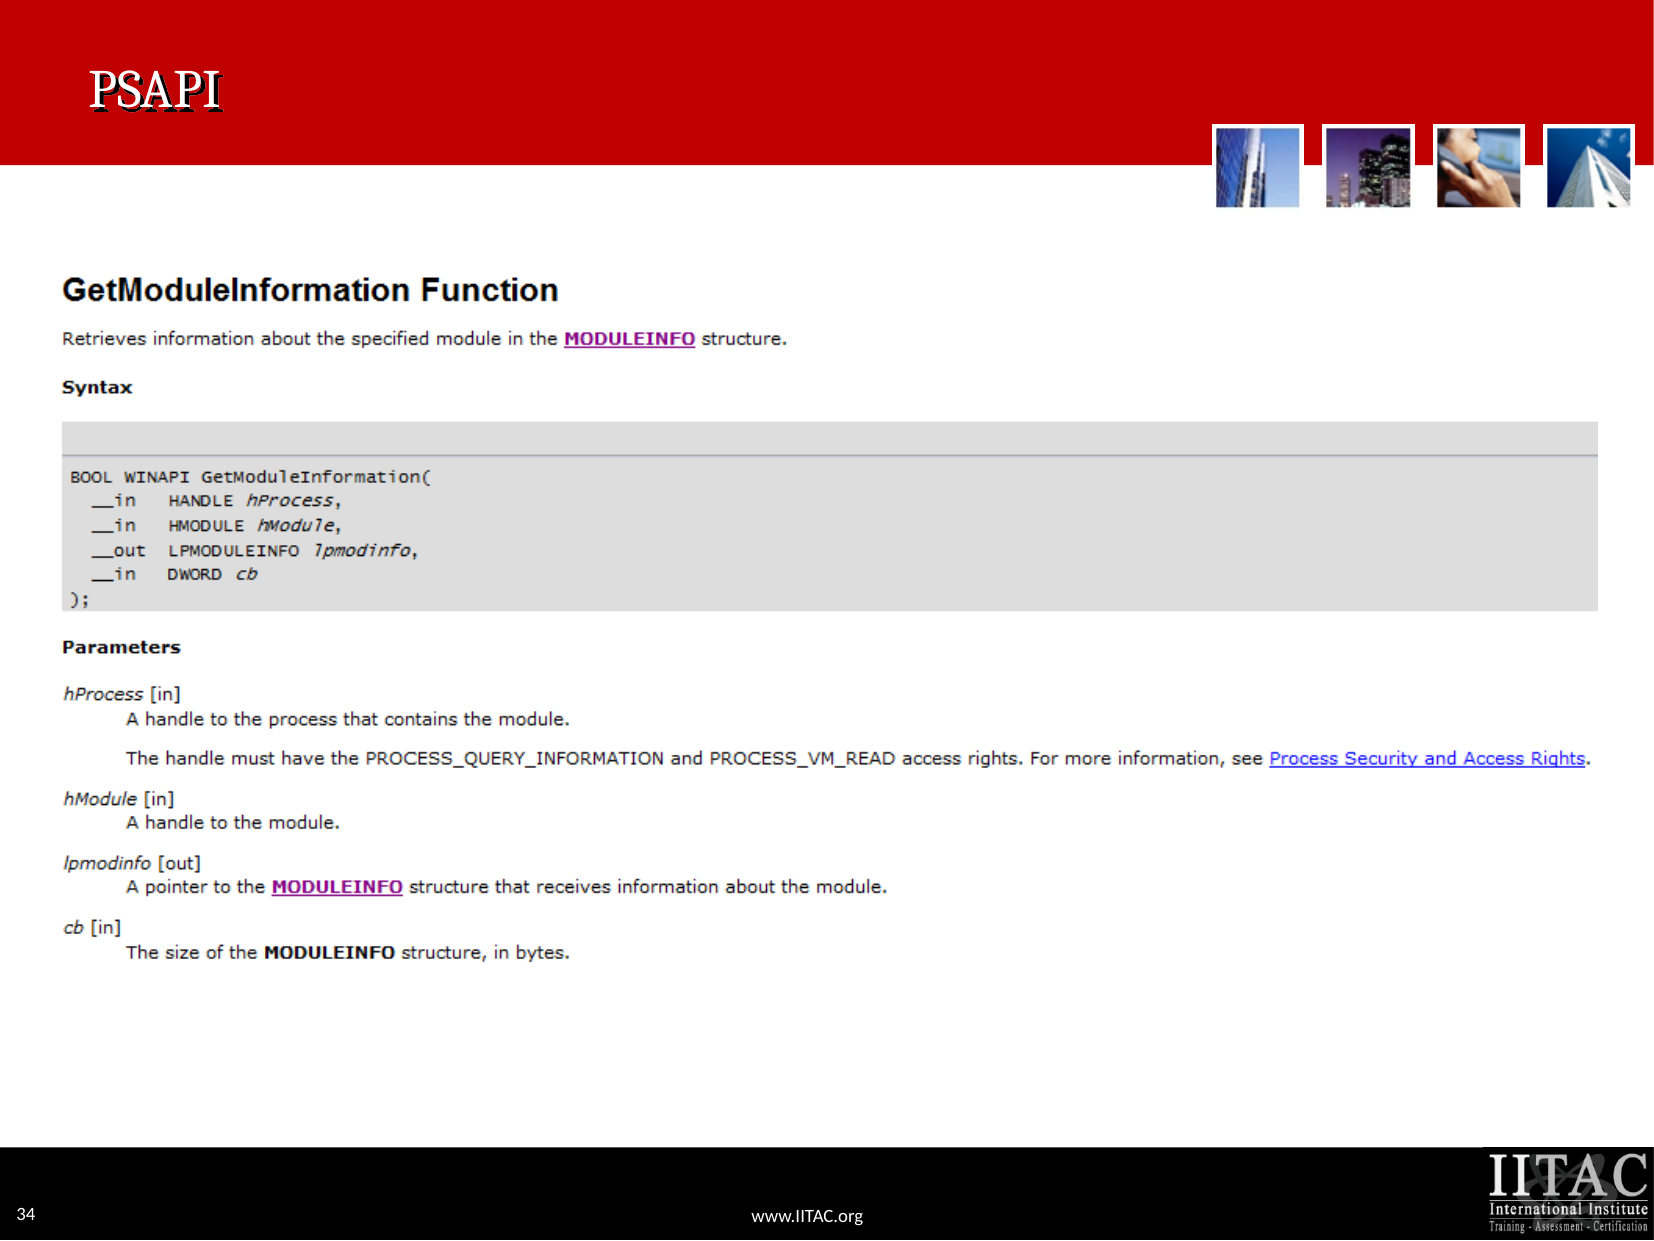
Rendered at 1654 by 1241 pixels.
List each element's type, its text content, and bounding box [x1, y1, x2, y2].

picture [56, 270, 1598, 970]
footer www.IITAC.org [152, 1195, 1466, 1241]
picture [1433, 135, 1525, 212]
picture [1543, 124, 1635, 212]
picture [1322, 135, 1415, 212]
title PSAPI [71, 41, 1596, 130]
slide_number 34 [0, 1192, 152, 1241]
picture [1483, 1147, 1654, 1240]
picture [1212, 135, 1304, 212]
